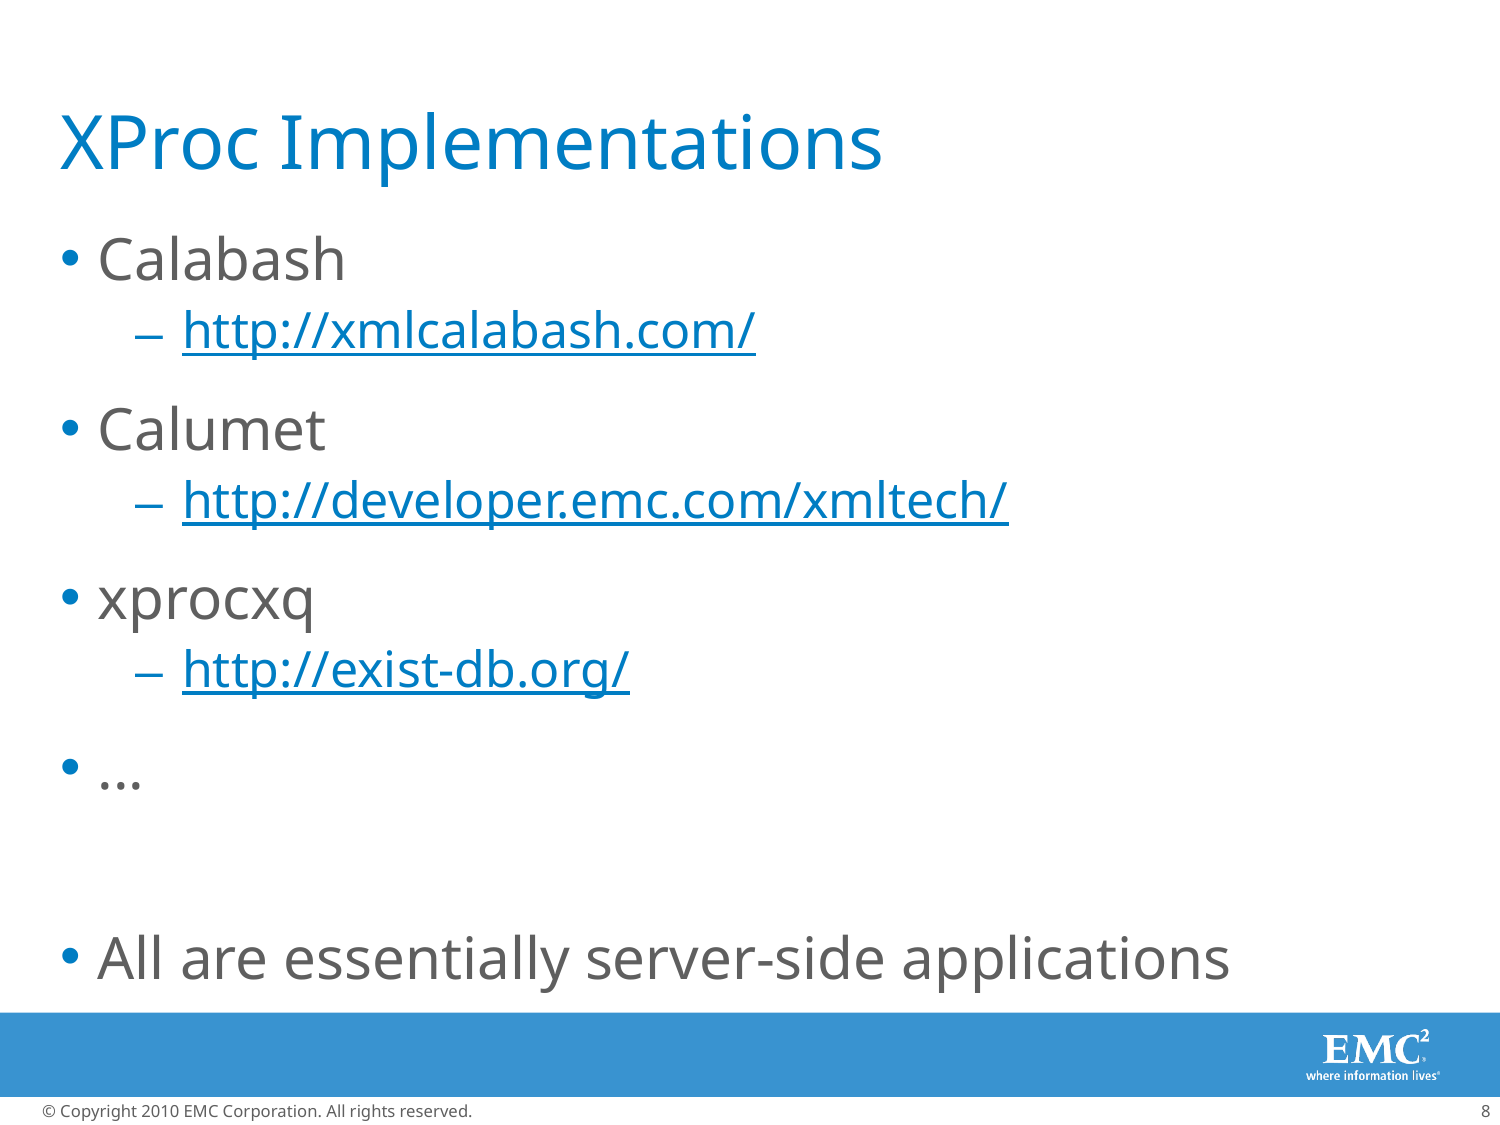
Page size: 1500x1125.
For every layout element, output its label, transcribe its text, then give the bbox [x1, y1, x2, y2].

picture [1306, 1029, 1440, 1080]
title XProc Implementations [60, 33, 1440, 185]
list Calabash http://xmlcalabash.com/ Calumet http://developer.emc.com/xmltech/ xprocxq http://exist-db.org/ ... All are essentially server-side applications [60, 222, 1440, 975]
